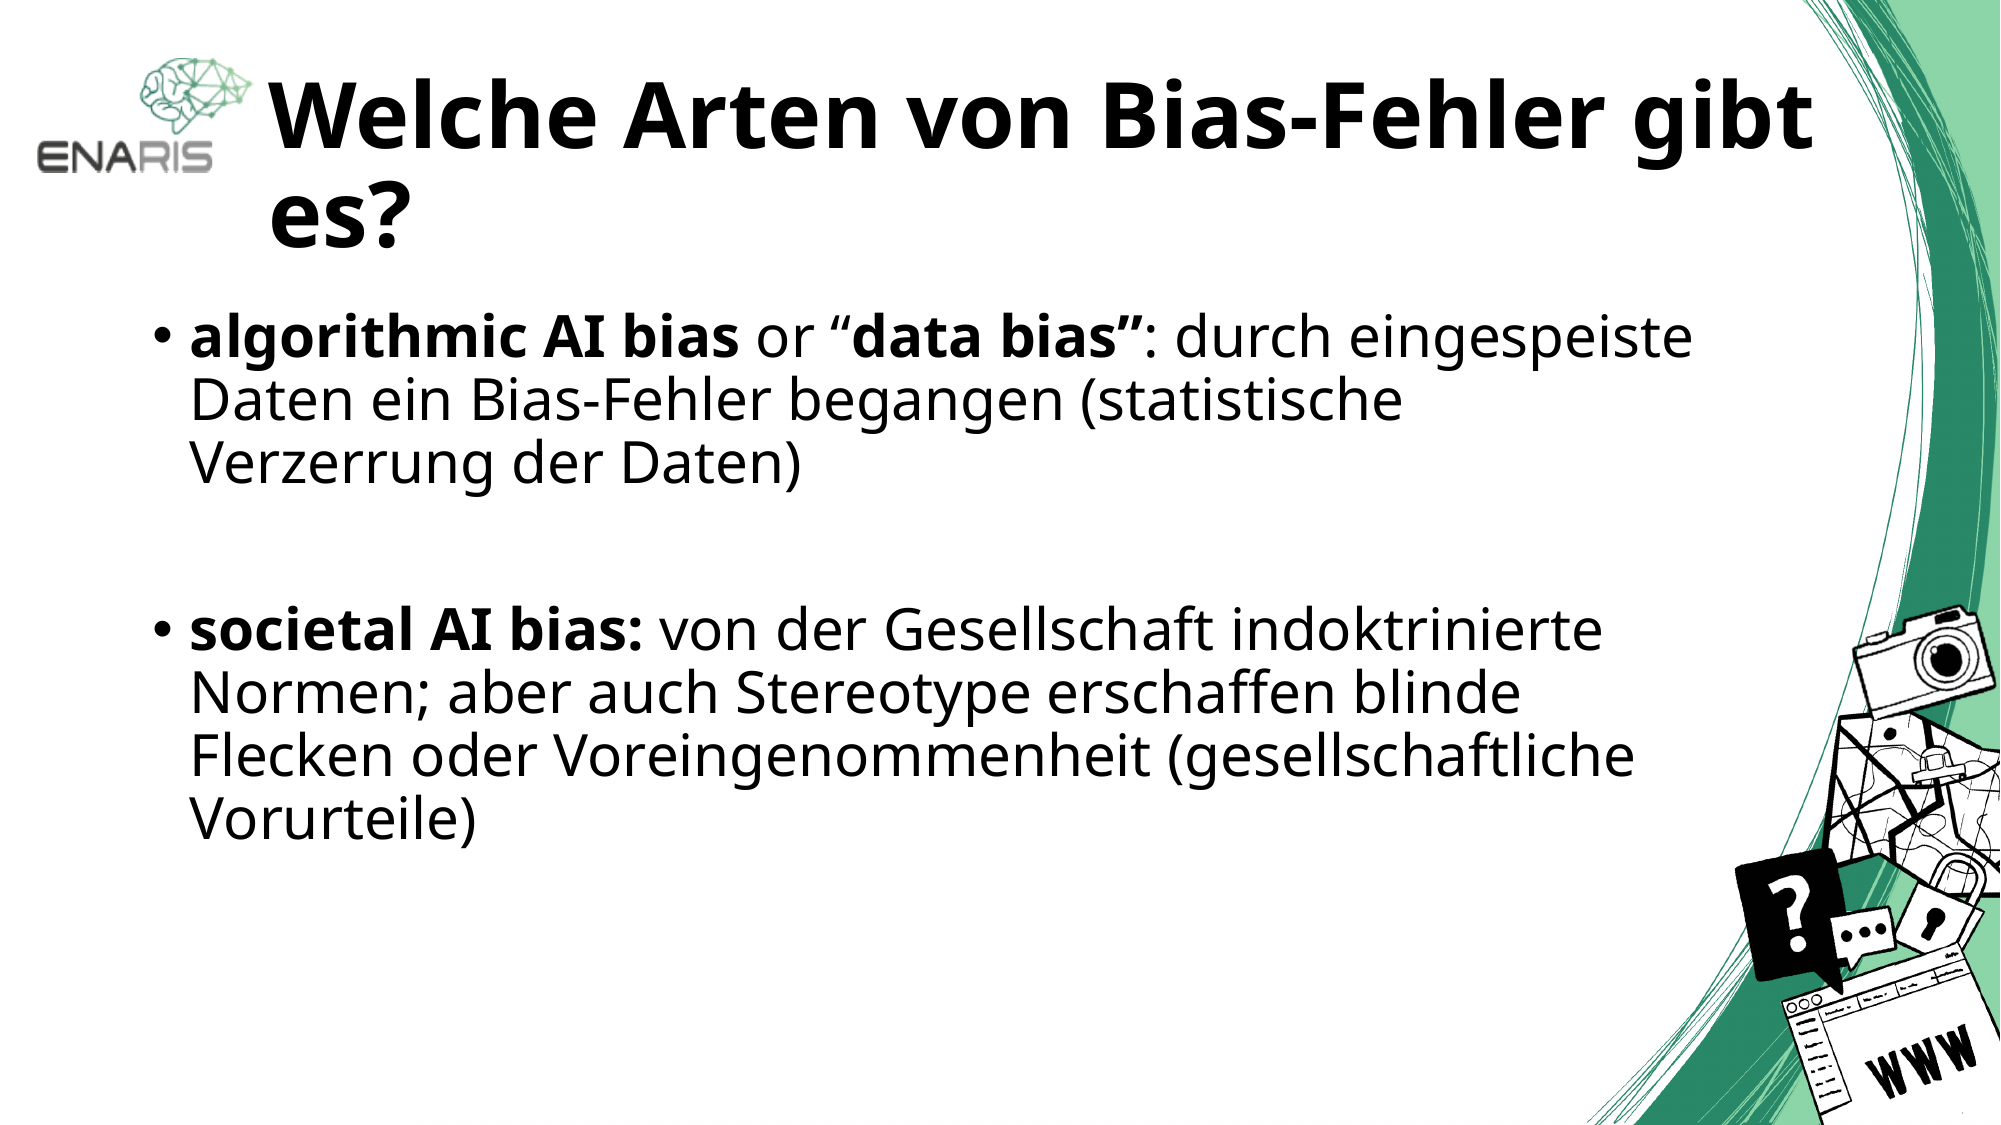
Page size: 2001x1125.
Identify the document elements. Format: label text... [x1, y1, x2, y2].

title Welche Arten von Bias-Fehler gibt es? [253, 59, 1863, 278]
picture [408, 0, 2000, 1125]
list algorithmic AI bias or “data bias”: durch eingespeiste Daten ein Bias-Fehler begangen (statistische Verzerrung der Daten) societal AI bias: von der Gesellschaft indoktrinierte Normen; aber auch Stereotype erschaffen blinde Flecken oder Voreingenommenheit (gesellschaftliche Vorurteile) [137, 299, 1728, 1014]
picture [37, 58, 254, 173]
